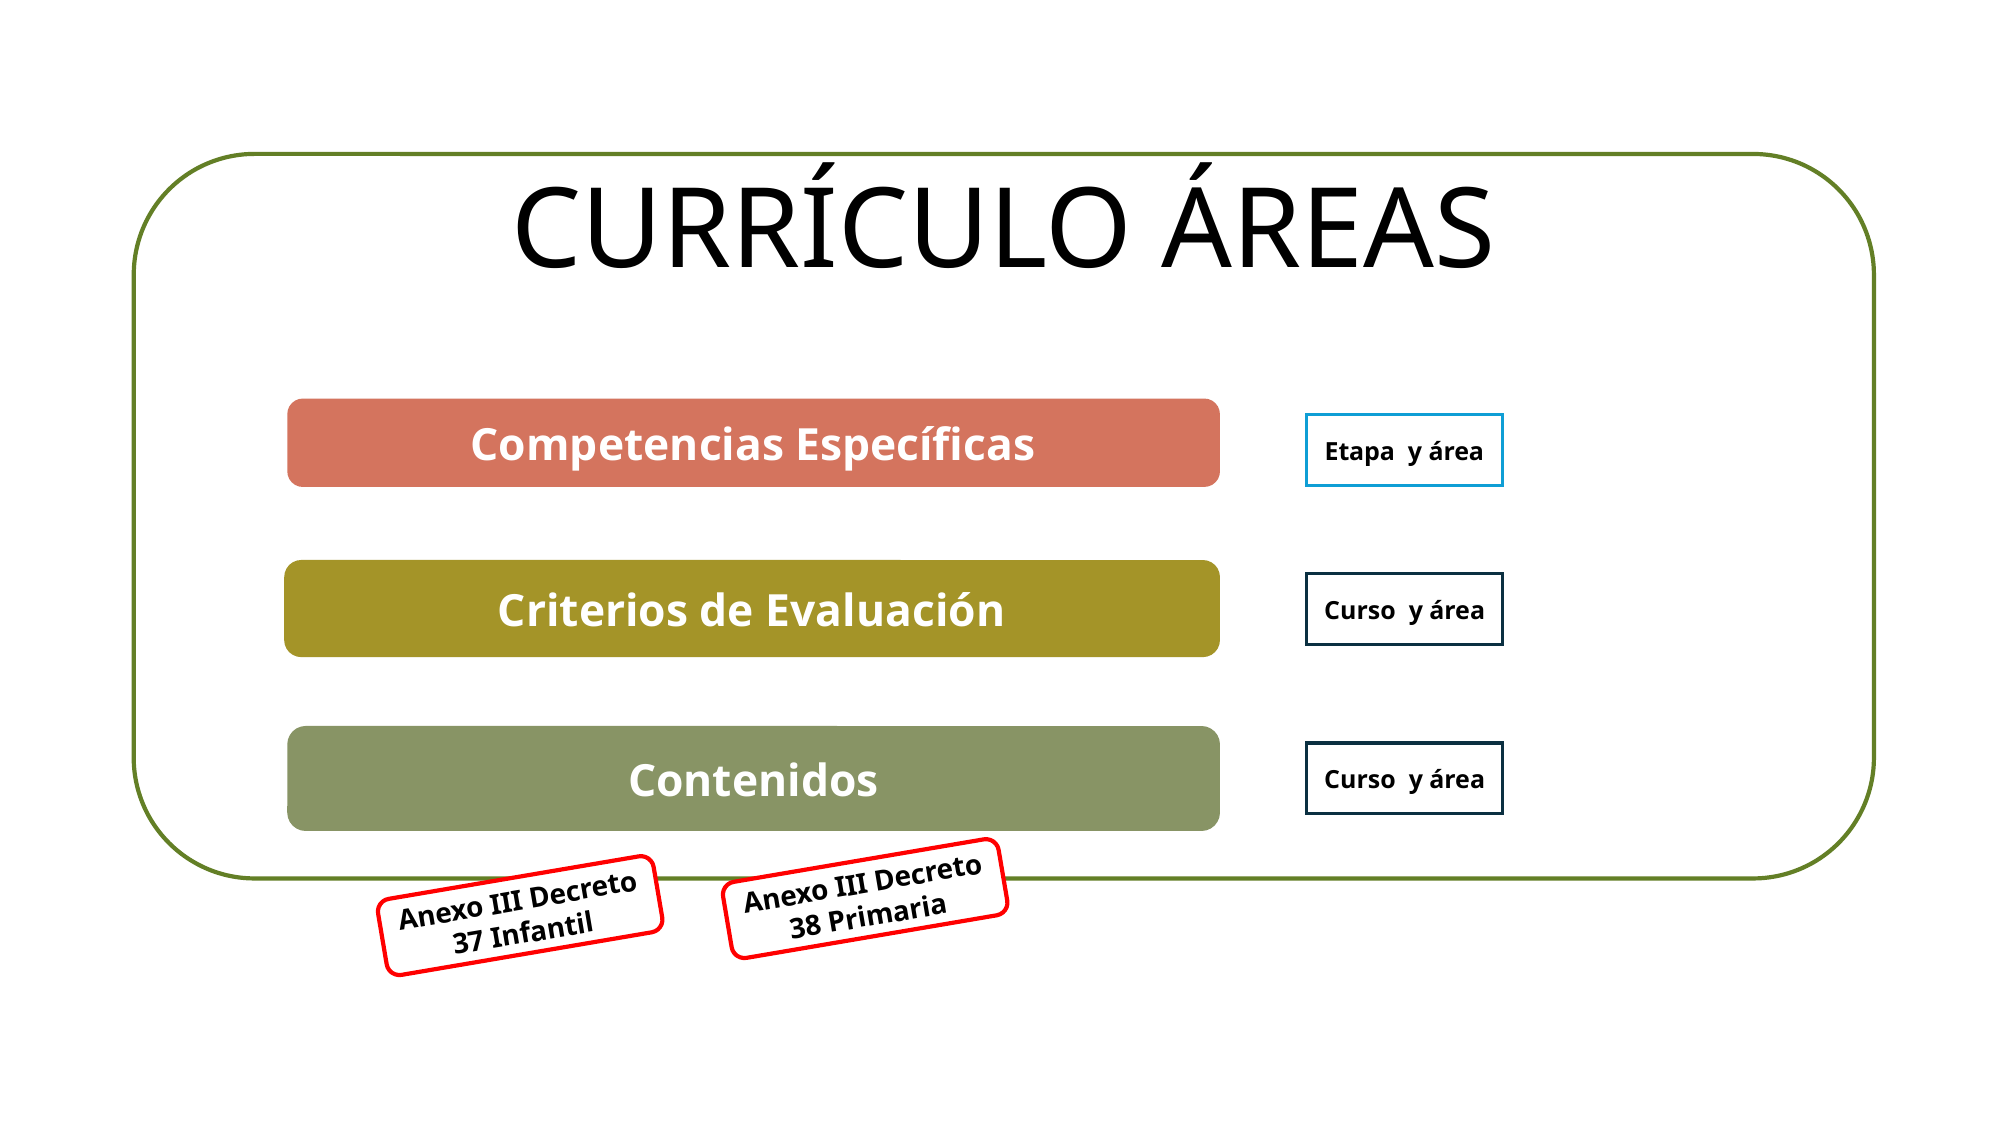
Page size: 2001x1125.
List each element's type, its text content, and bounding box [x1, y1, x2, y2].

text_box Etapa y área [1305, 413, 1504, 487]
text_box Criterios de Evaluación [285, 561, 1219, 656]
text_box Curso y área [1305, 572, 1504, 646]
text_box Curso y área [1305, 741, 1504, 815]
text_box Anexo III Decreto 38 Primaria [722, 839, 1008, 958]
text_box Competencias Específicas [288, 399, 1219, 486]
text_box CURRÍCULO ÁREAS [133, 153, 1874, 879]
text_box Contenidos [288, 727, 1219, 830]
text_box Anexo III Decreto 37 Infantil [377, 856, 663, 975]
